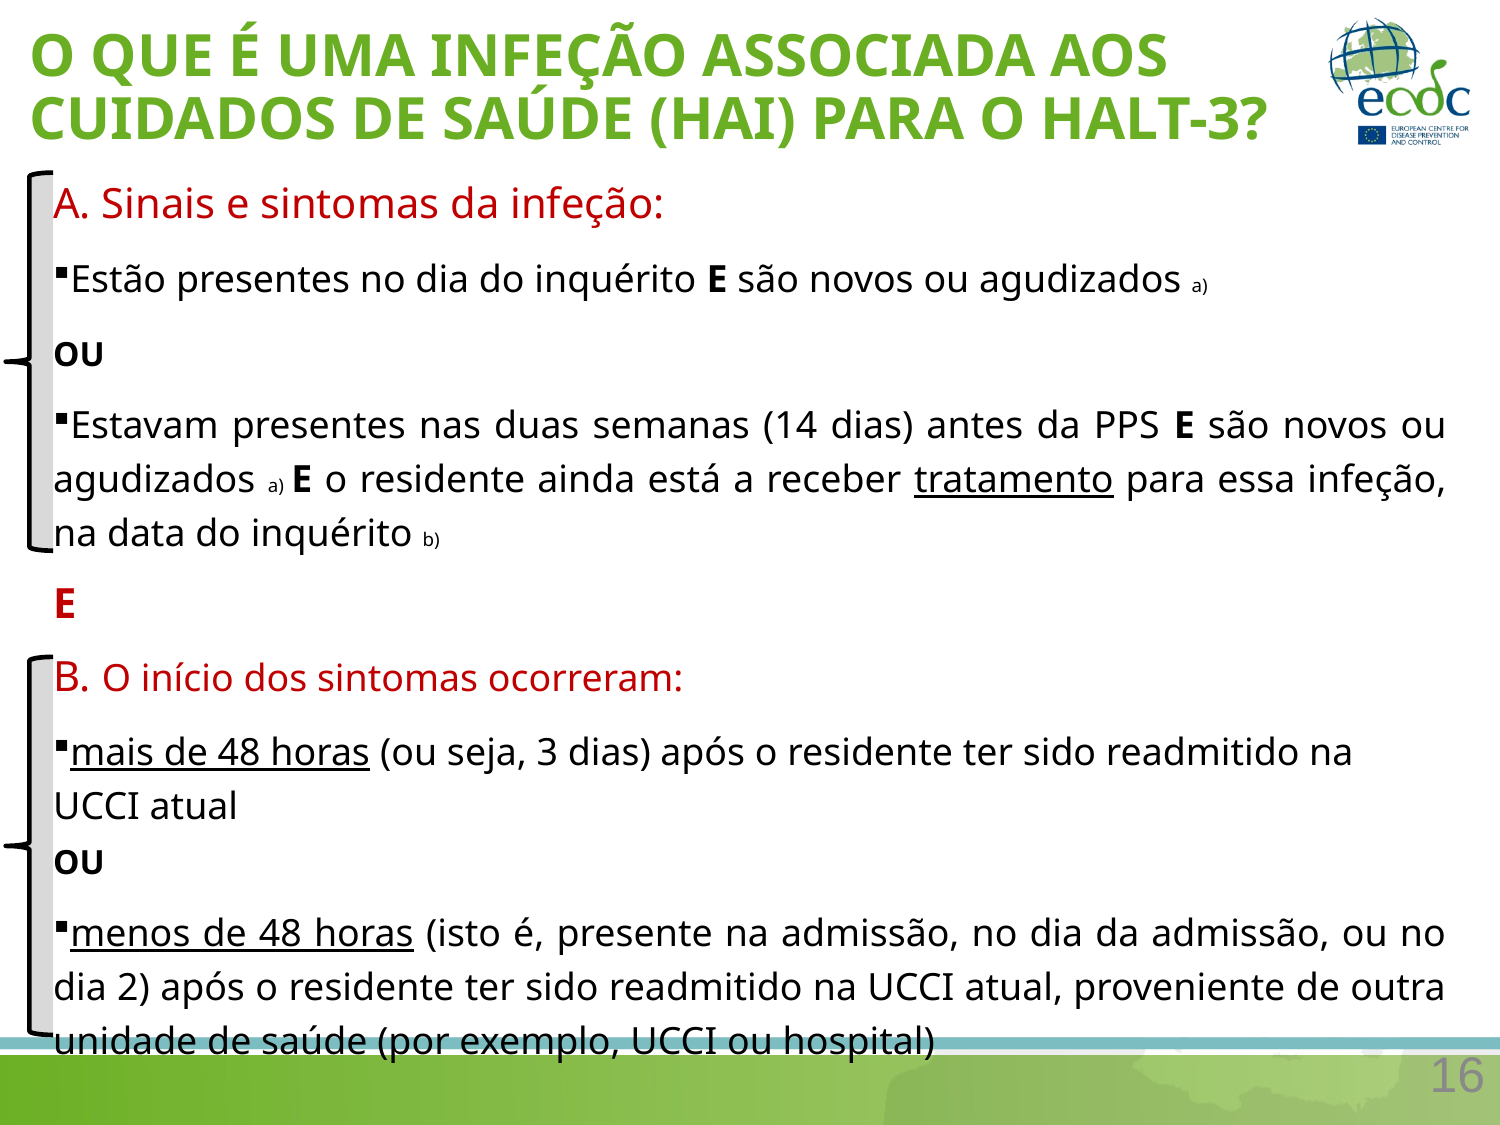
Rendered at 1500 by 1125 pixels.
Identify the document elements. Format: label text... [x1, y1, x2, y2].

picture [1328, 17, 1473, 148]
text_box [4, 656, 54, 1036]
title O QUE É UMA INFEÇÃO ASSOCIADA AOS CUIDADOS DE SAÚDE (HAI) PARA O HALT-3? [29, 26, 1380, 161]
text_box [4, 171, 54, 552]
slide_number 16 [1149, 1042, 1500, 1103]
picture [0, 1037, 1500, 1125]
list A. Sinais e sintomas da infeção: Estão presentes no dia do inquérito E são novos ou agudizados a) OU Estavam presentes nas duas semanas (14 dias) antes da PPS E são novos ou agudizados a) E o residente ainda está a receber tratamento para essa infeção, na data do inquérito b) E B. O início dos sintomas ocorreram: mais de 48 horas (ou seja, 3 dias) após o residente ter sido readmitido na UCCI atual OU menos de 48 horas (isto é, presente na admissão, no dia da admissão, ou no dia 2) após o residente ter sido readmitido na UCCI atual, proveniente de outra unidade de saúde (por exemplo, UCCI ou hospital) [53, 172, 1447, 1000]
